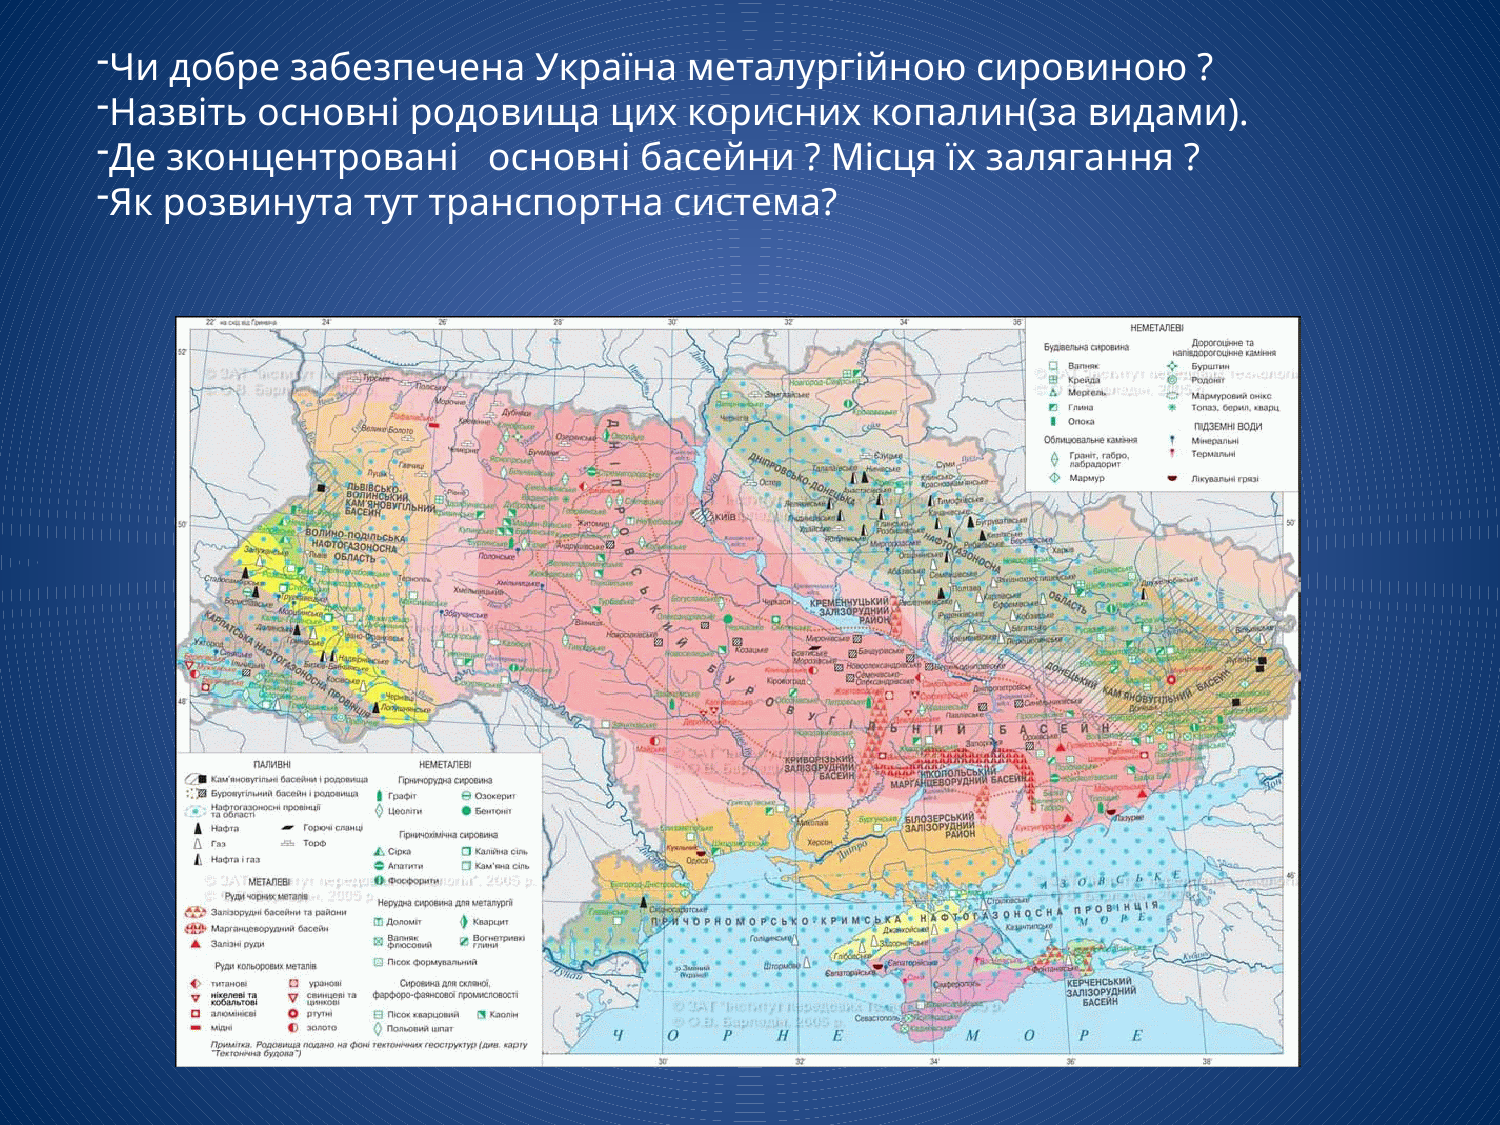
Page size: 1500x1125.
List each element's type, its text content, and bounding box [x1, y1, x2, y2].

text_box Чи добре забезпечена Україна металургійною сировиною ? Назвіть основні родовища цих корисних копалин(за видами). Де зконцентровані основні басейни ? Місця їх залягання ? Як розвинута тут транспортна система? [81, 35, 1430, 320]
picture [175, 316, 1301, 1067]
